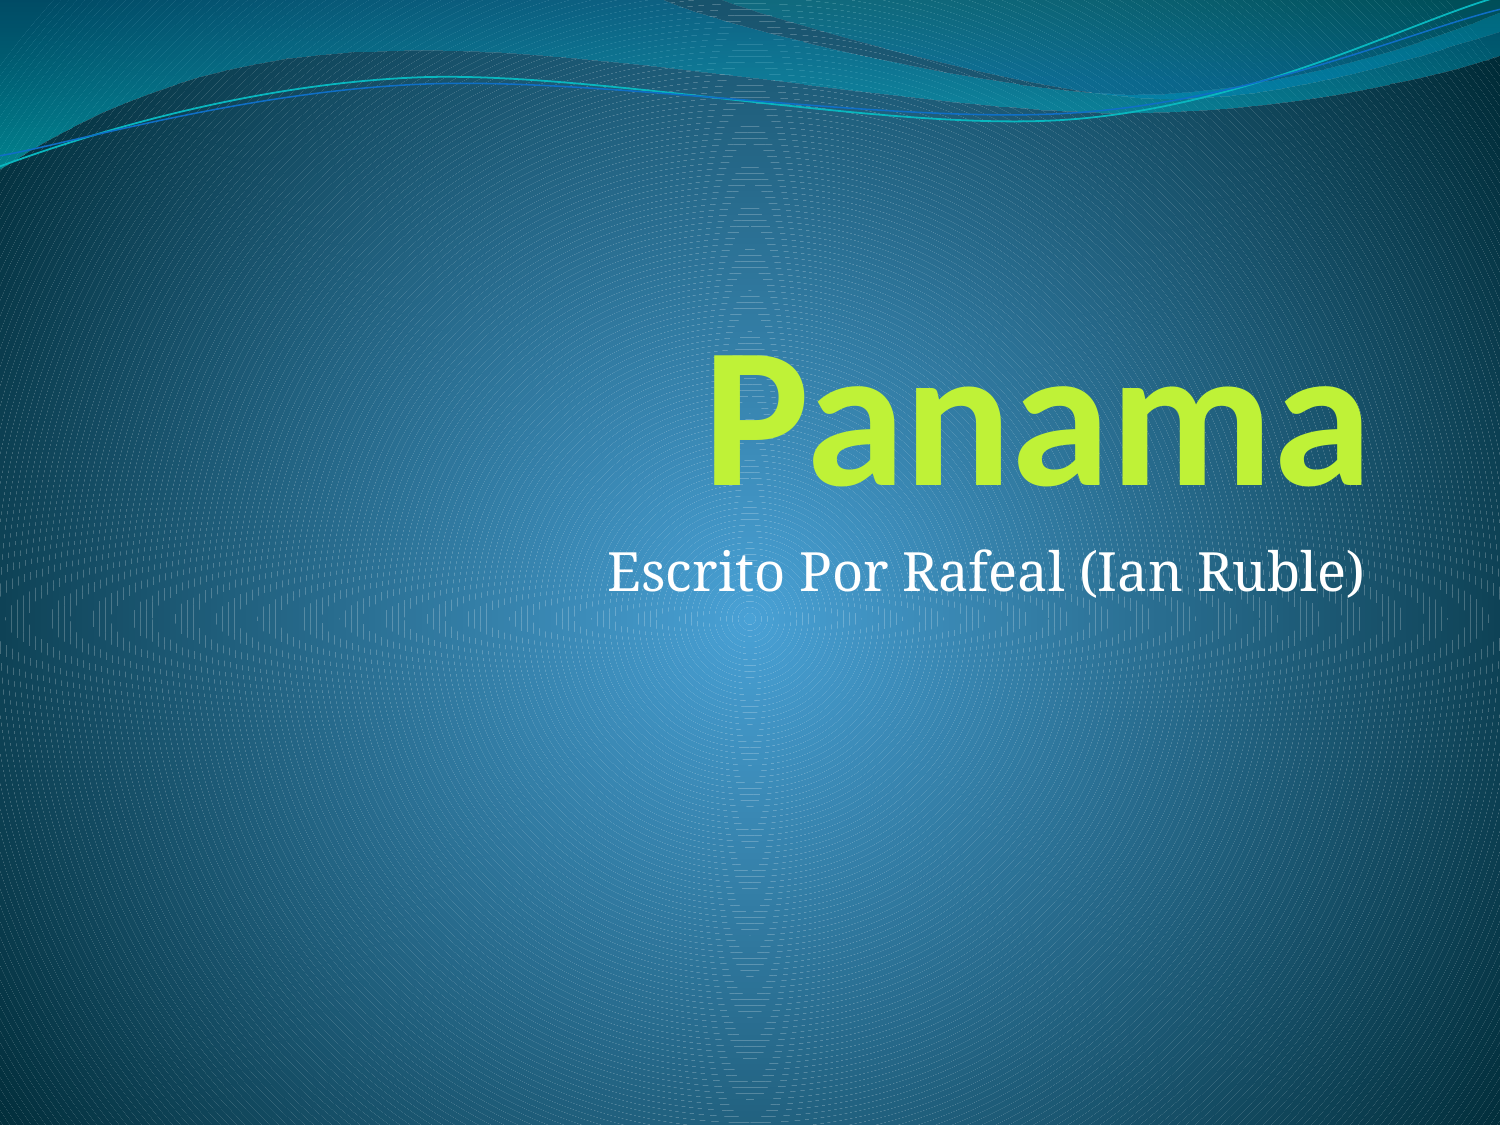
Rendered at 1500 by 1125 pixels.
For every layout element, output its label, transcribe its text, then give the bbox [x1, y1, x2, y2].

subtitle Escrito Por Rafeal (Ian Ruble) [87, 529, 1376, 818]
title Panama [87, 224, 1376, 525]
